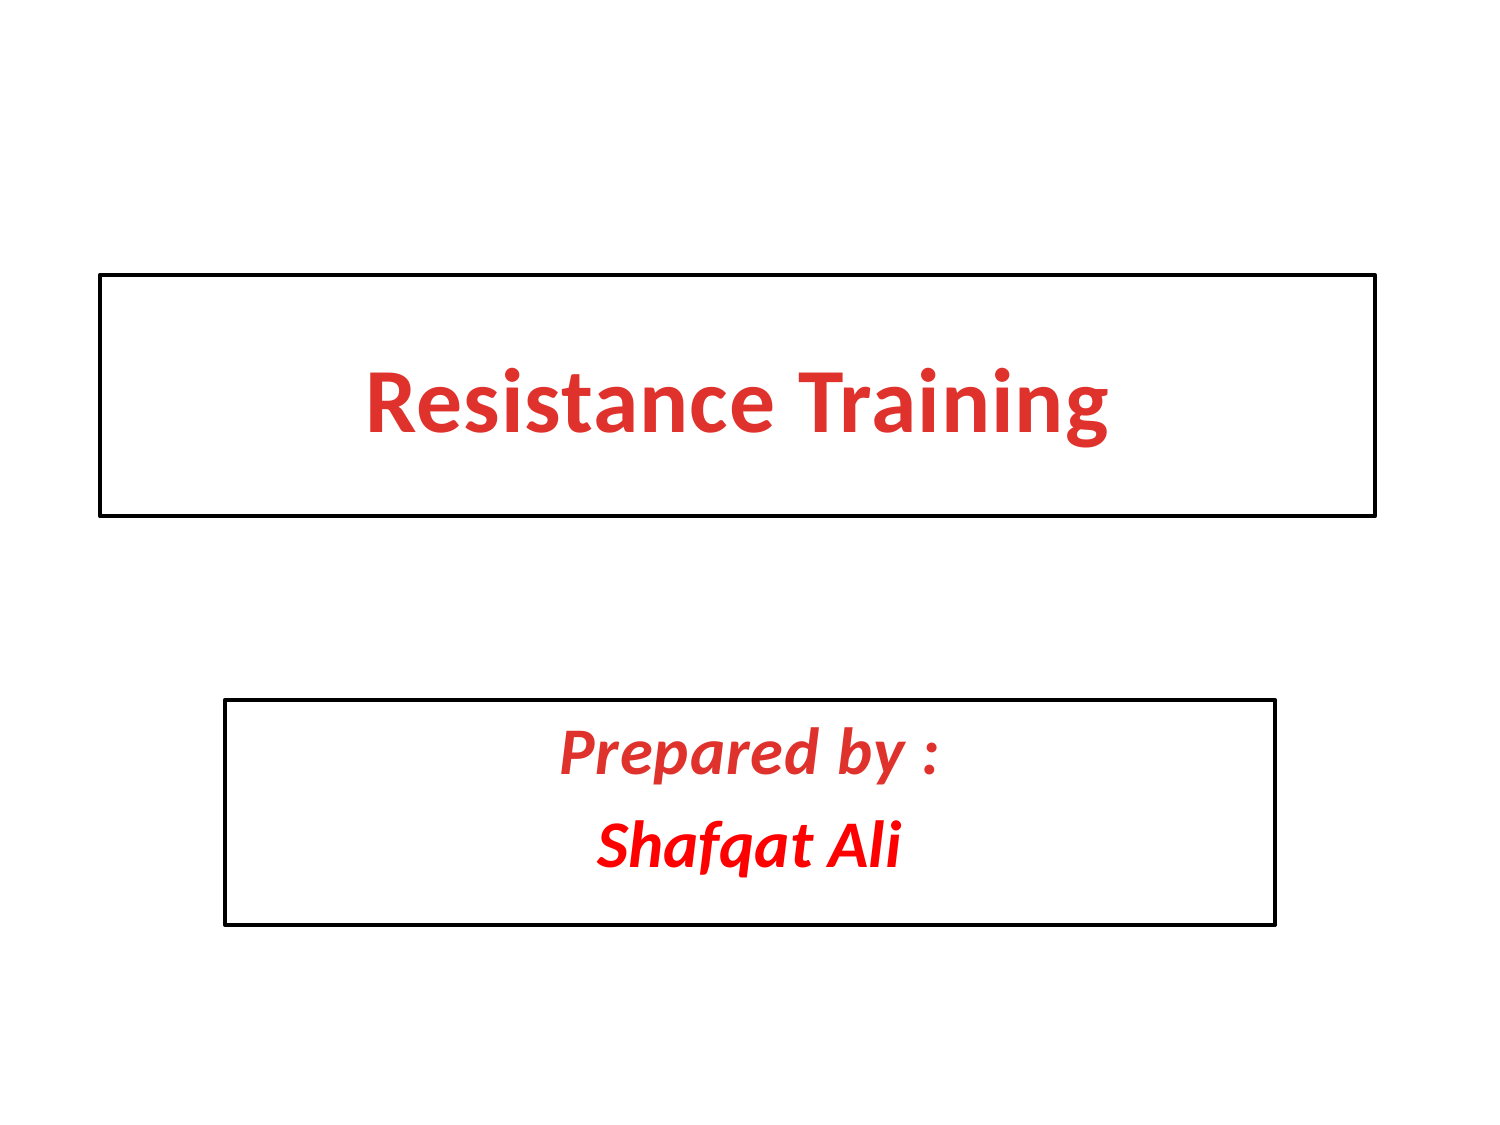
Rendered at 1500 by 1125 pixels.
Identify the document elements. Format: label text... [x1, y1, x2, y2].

subtitle Prepared by : Shafqat Ali [223, 698, 1277, 927]
title Resistance Training [98, 273, 1377, 518]
